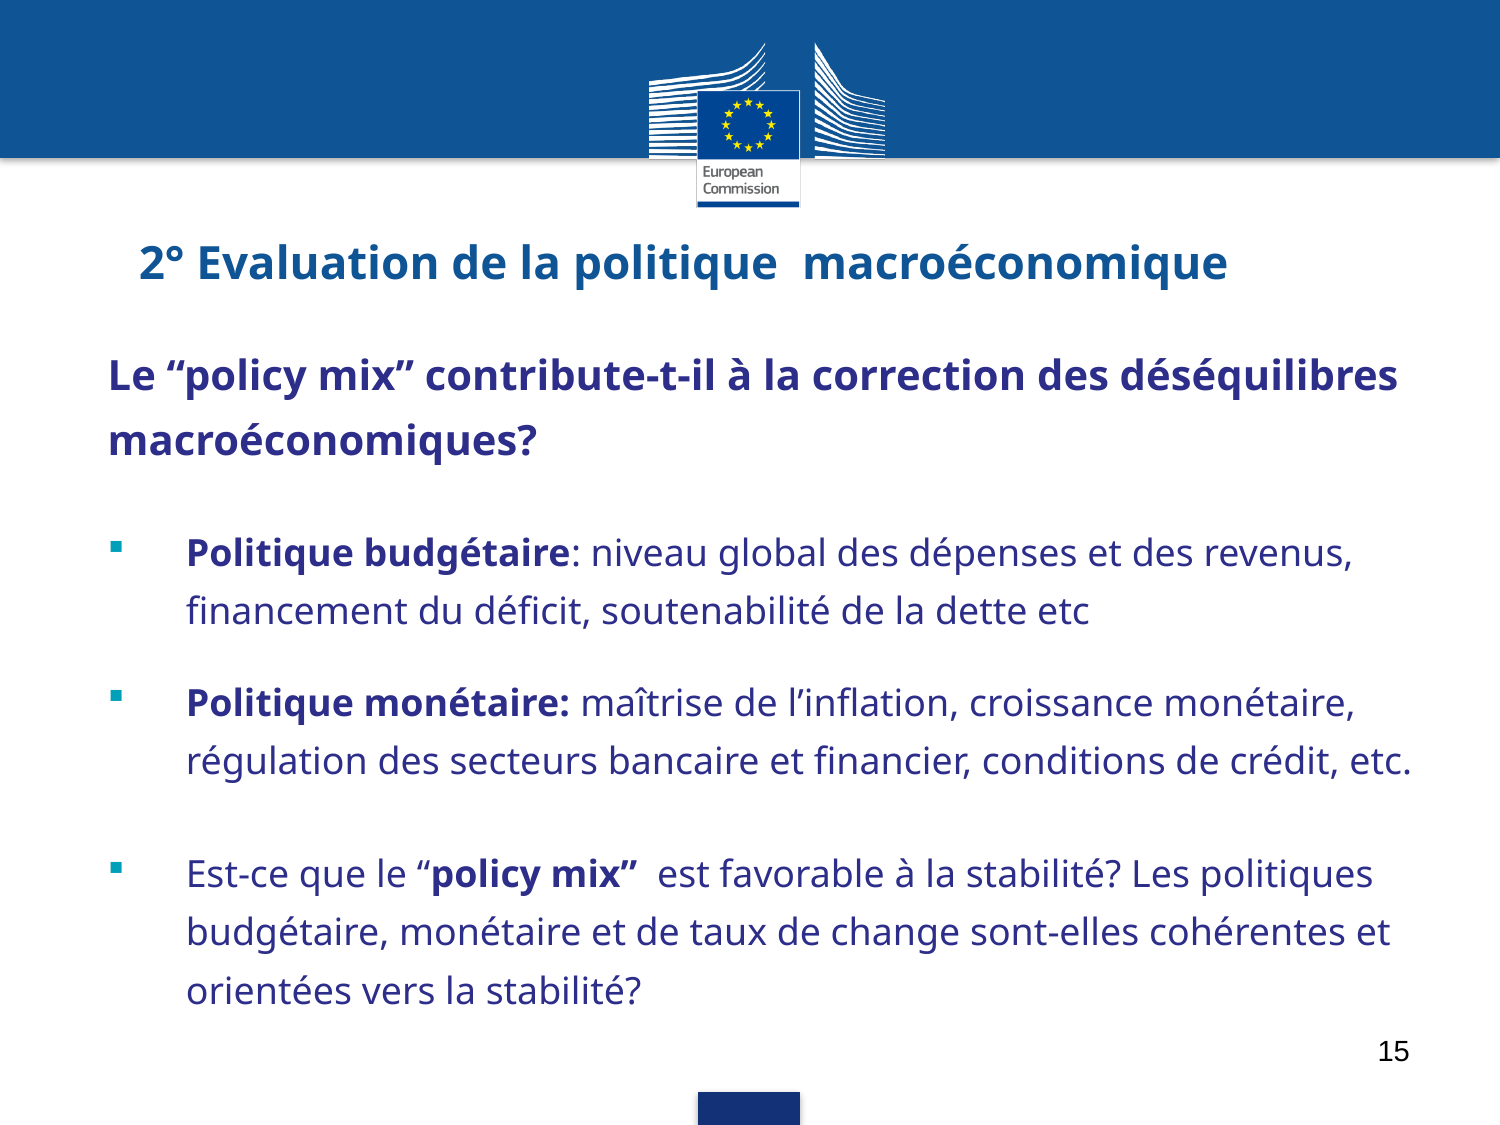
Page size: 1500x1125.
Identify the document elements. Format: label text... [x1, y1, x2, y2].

slide_number 15 [1074, 1024, 1425, 1103]
picture [649, 42, 885, 208]
list Le “policy mix” contribute-t-il à la correction des déséquilibres macroéconomiques? Politique budgétaire: niveau global des dépenses et des revenus, financement du déficit, soutenabilité de la dette etc Politique monétaire: maîtrise de l’inflation, croissance monétaire, régulation des secteurs bancaire et financier, conditions de crédit, etc. Est-ce que le “policy mix” est favorable à la stabilité? Les politiques budgétaire, monétaire et de taux de change sont-elles cohérentes et orientées vers la stabilité? [17, 326, 1483, 1059]
title 2° Evaluation de la politique macroéconomique [64, 219, 1416, 303]
